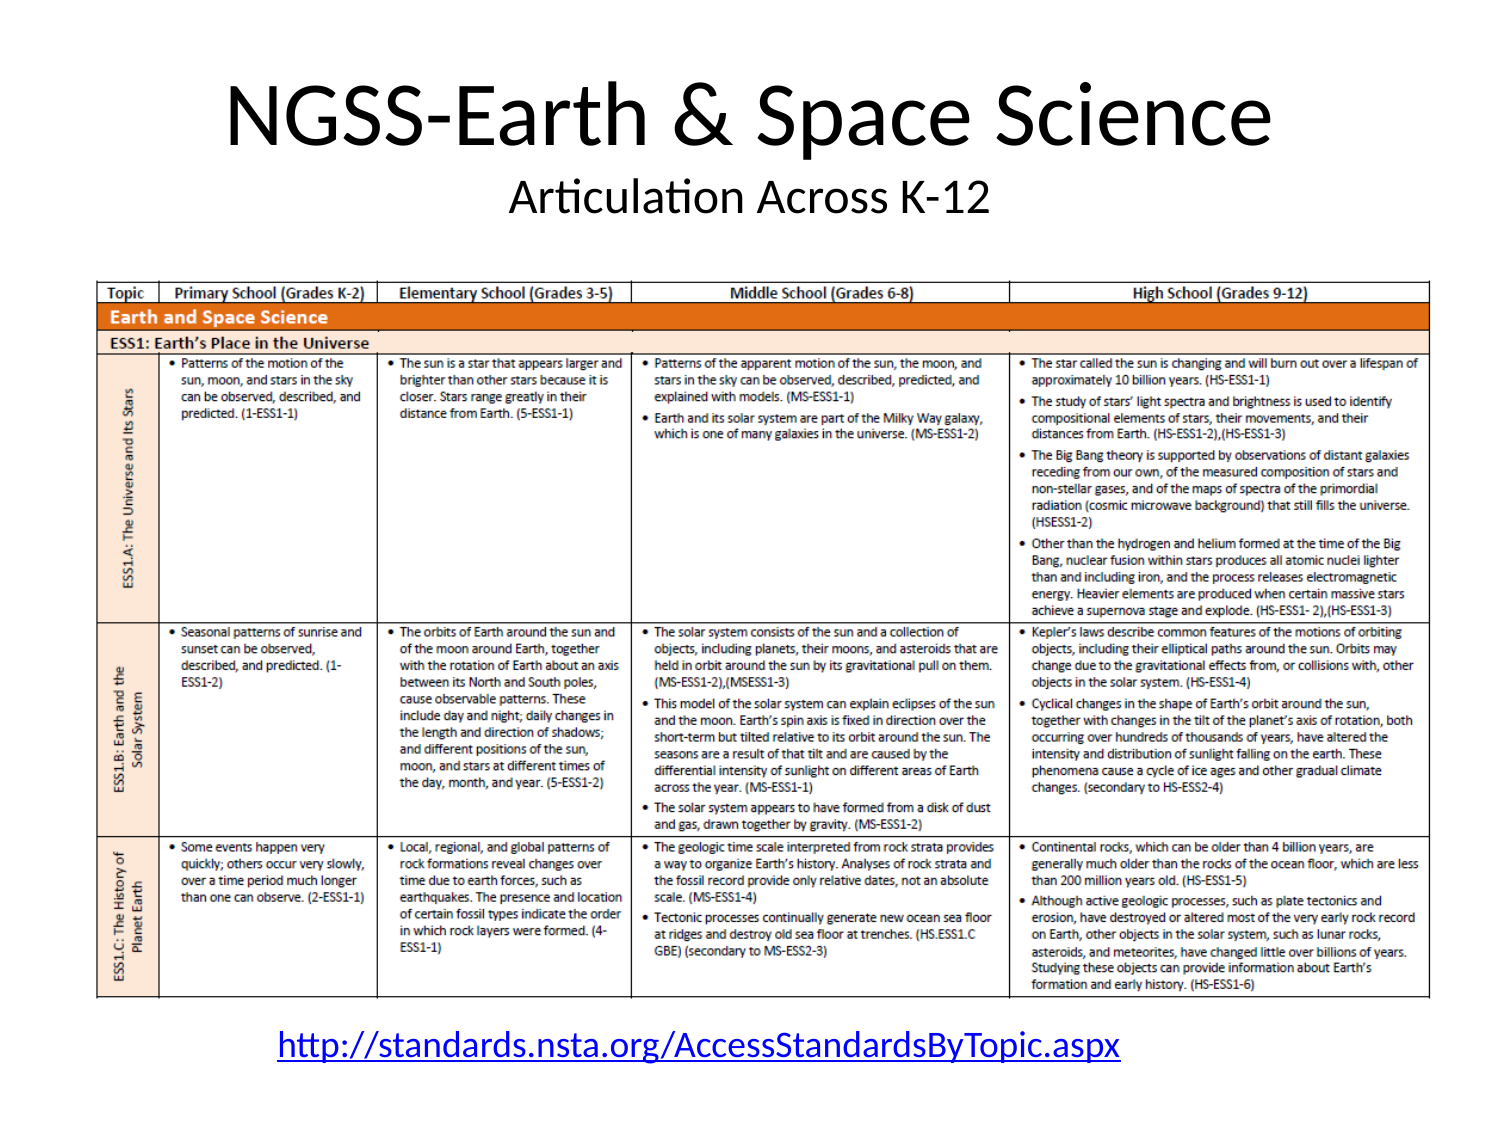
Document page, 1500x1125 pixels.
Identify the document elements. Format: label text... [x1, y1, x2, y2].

text_box http://standards.nsta.org/AccessStandardsByTopic.aspx [262, 1047, 1213, 1073]
title NGSS-Earth & Space Science Articulation Across K-12 [75, 45, 1425, 233]
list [74, 246, 1455, 1038]
